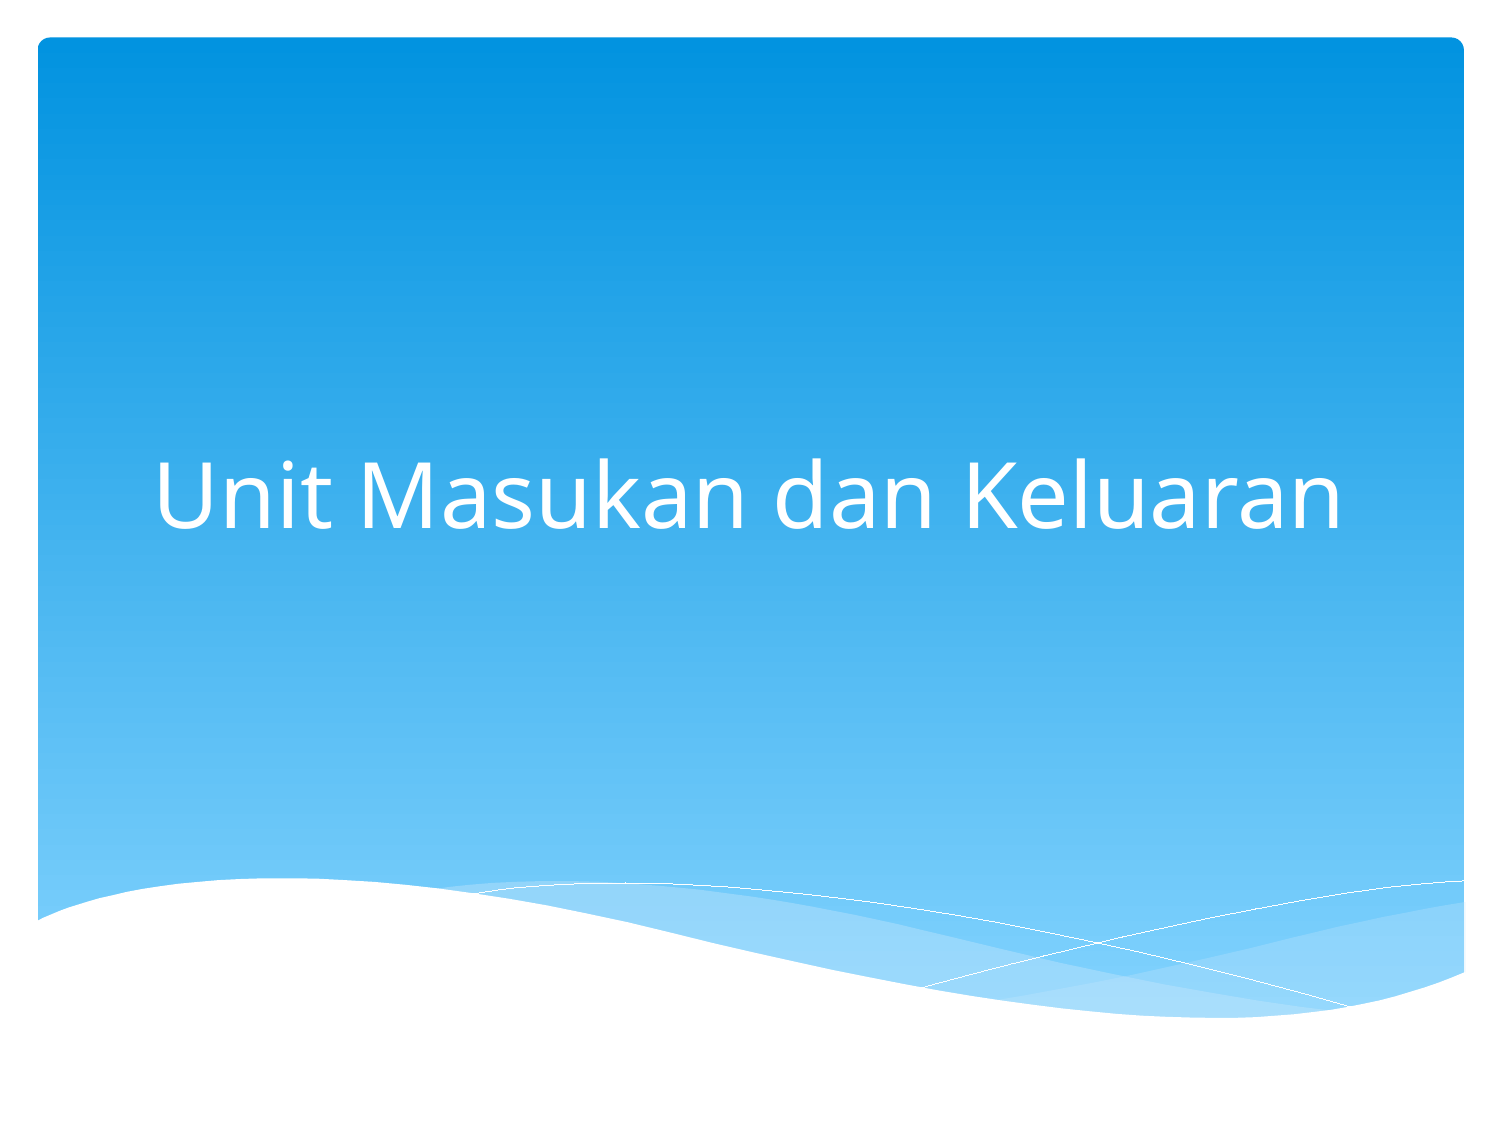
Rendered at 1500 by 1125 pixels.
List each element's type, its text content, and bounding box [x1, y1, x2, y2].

title Unit Masukan dan Keluaran [112, 262, 1388, 555]
